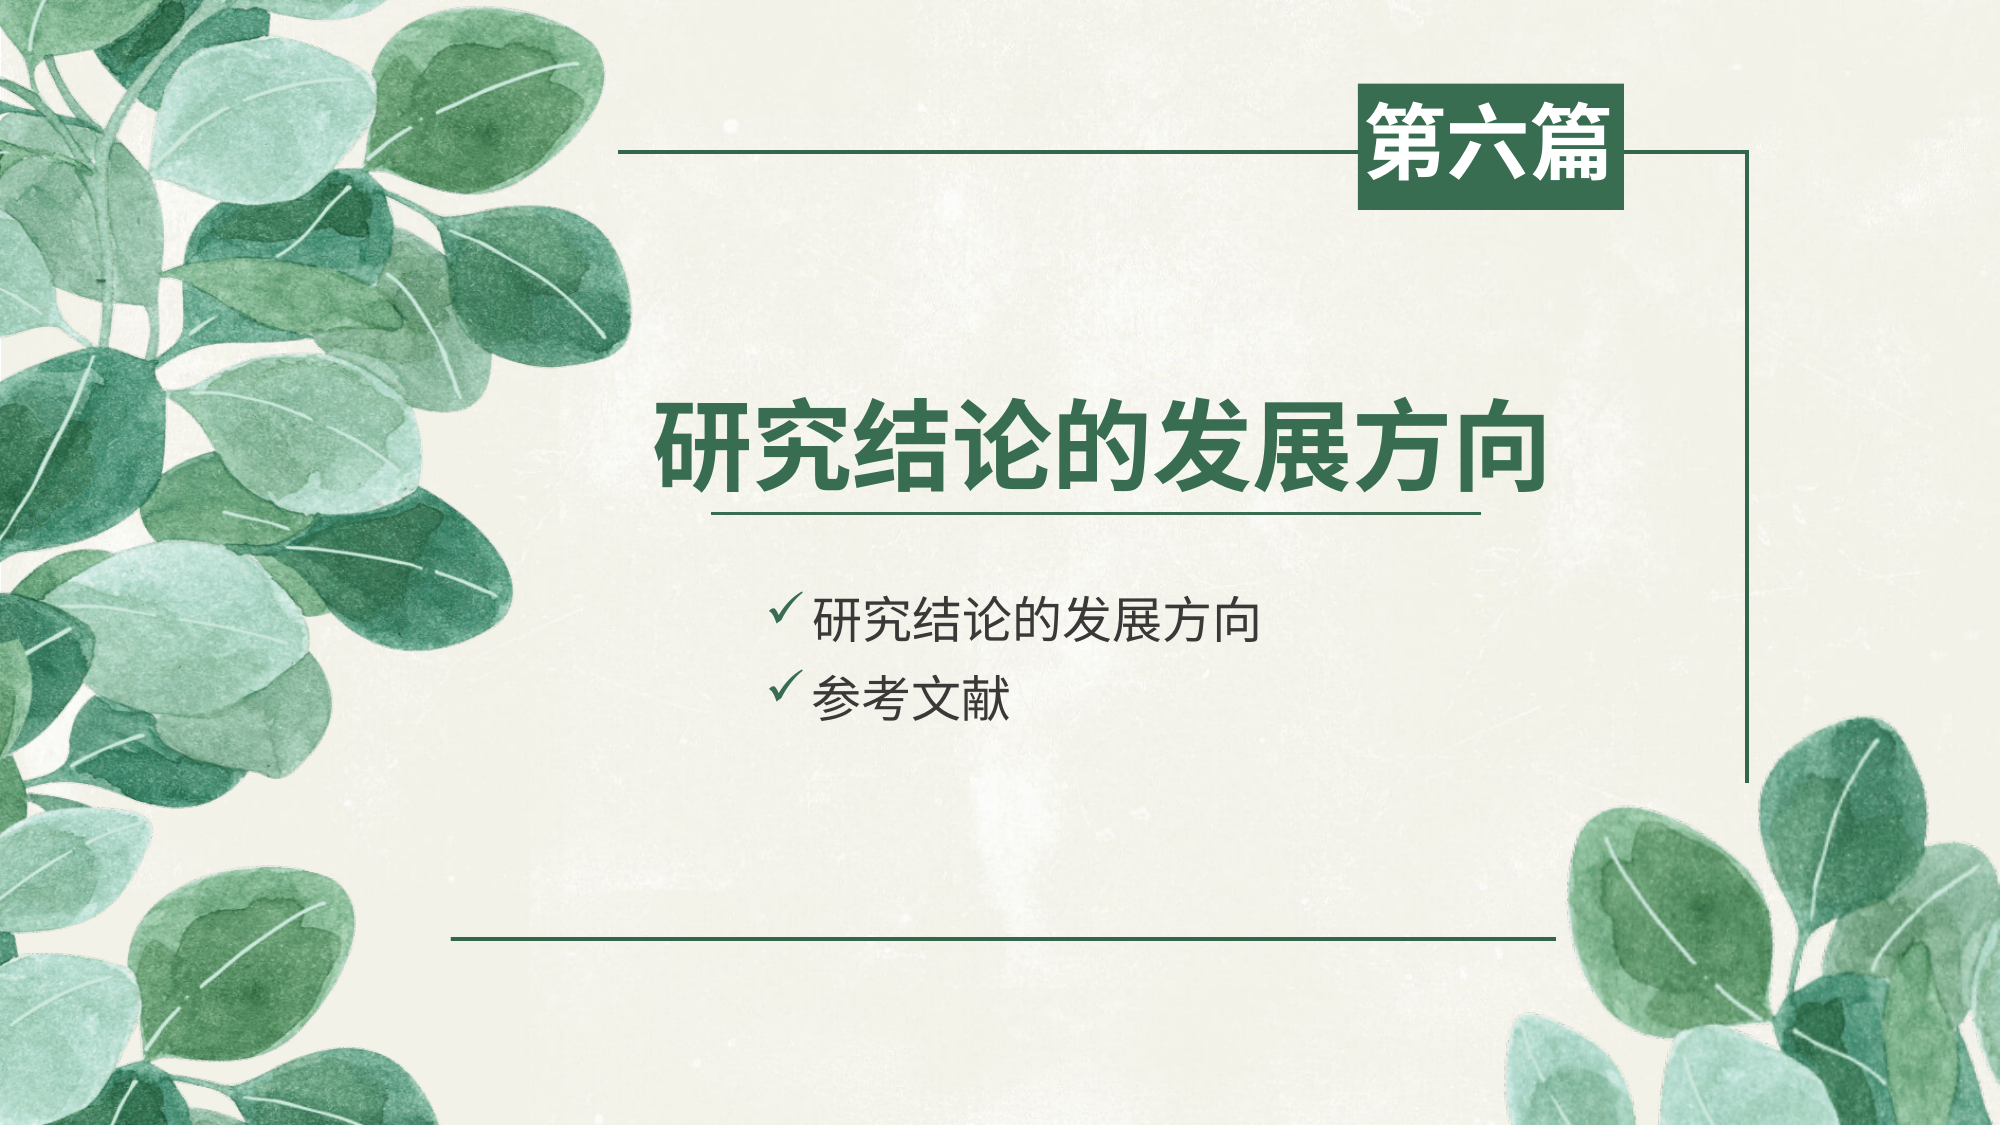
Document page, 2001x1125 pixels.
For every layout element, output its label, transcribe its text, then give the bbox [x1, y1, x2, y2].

picture [0, 0, 2000, 1125]
text_box 第六篇 [1348, 83, 1629, 138]
